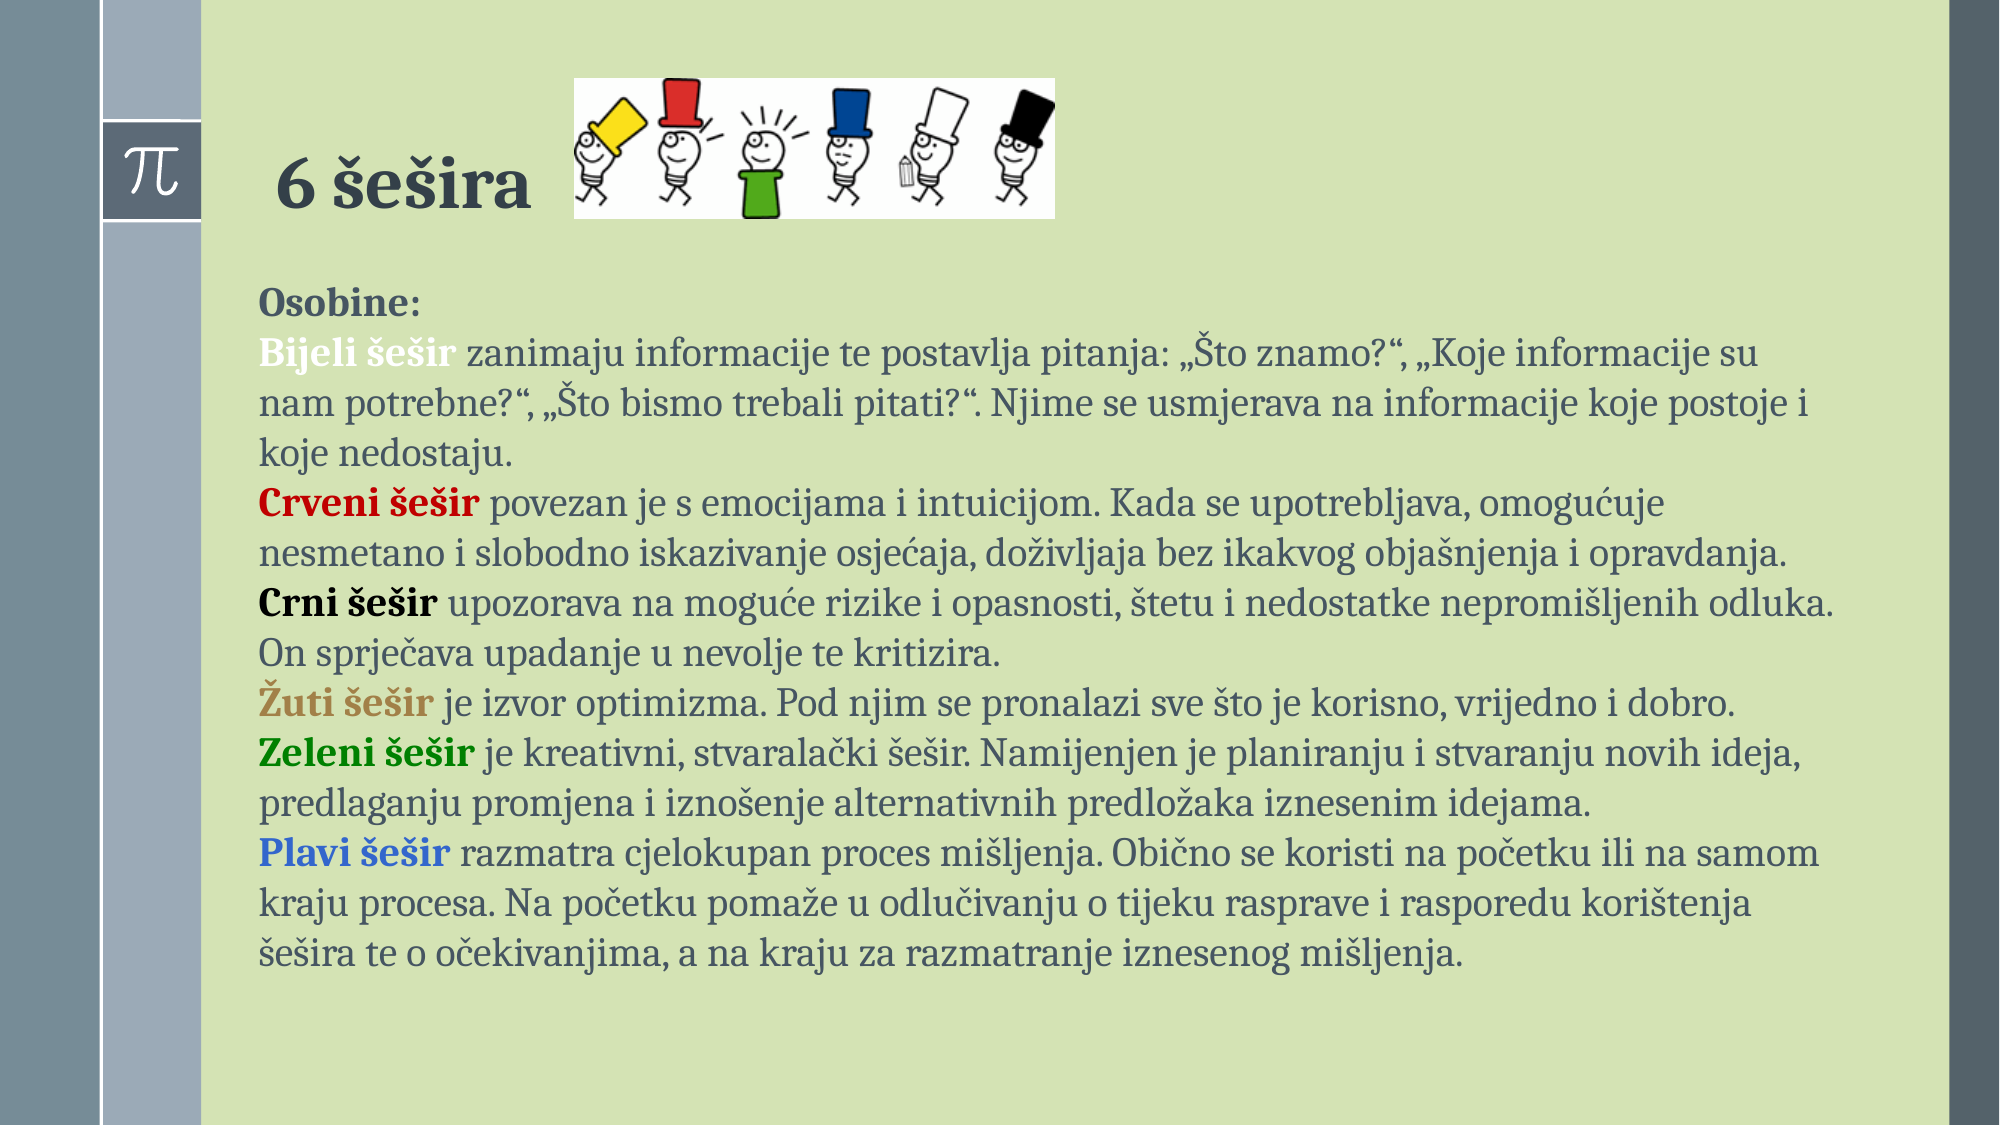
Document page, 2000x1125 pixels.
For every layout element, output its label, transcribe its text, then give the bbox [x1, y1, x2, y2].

text_box 6 šešira [261, 29, 1866, 233]
picture [574, 77, 1055, 219]
text_box Osobine: Bijeli šešir zanimaju informacije te postavlja pitanja: „Što znamo?“, „Koje informacije su nam potrebne?“, „Što bismo trebali pitati?“. Njime se usmjerava na informacije koje postoje i koje nedostaju. Crveni šešir povezan je s emocijama i intuicijom. Kada se upotrebljava, omogućuje nesmetano i slobodno iskazivanje osjećaja, doživljaja bez ikakvog objašnjenja i opravdanja. Crni šešir upozorava na moguće rizike i opasnosti, štetu i nedostatke nepromišljenih odluka. On sprječava upadanje u nevolje te kritizira. Žuti šešir je izvor optimizma. Pod njim se pronalazi sve što je korisno, vrijedno i dobro. Zeleni šešir je kreativni, stvaralački šešir. Namijenjen je planiranju i stvaranju novih ideja, predlaganju promjena i iznošenje alternativnih predložaka iznesenim idejama. Plavi šešir razmatra cjelokupan proces mišljenja. Obično se koristi na početku ili na samom kraju procesa. Na početku pomaže u odlučivanju o tijeku rasprave i rasporedu korištenja šešira te o očekivanjima, a na kraju za razmatranje iznesenog mišljenja. [243, 267, 1851, 983]
